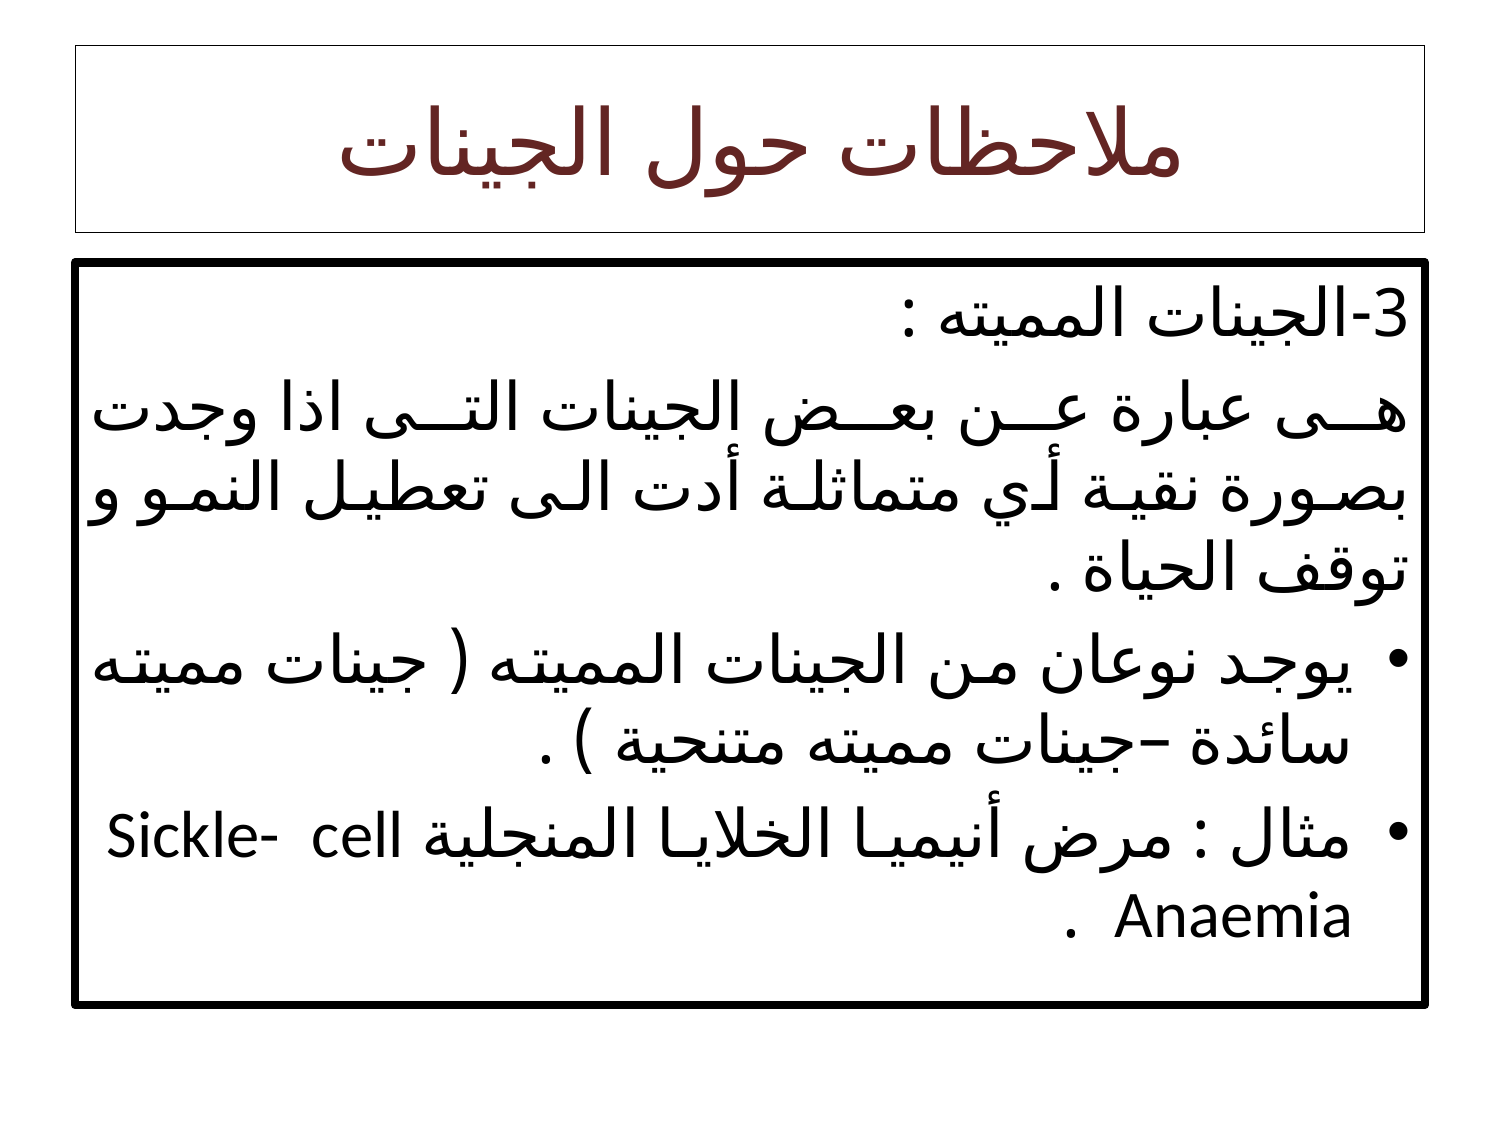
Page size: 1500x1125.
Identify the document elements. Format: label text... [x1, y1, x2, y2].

title ملاحظات حول الجينات [75, 45, 1425, 233]
list 3-الجينات المميته : هى عبارة عن بعض الجينات التى اذا وجدت بصورة نقية أي متماثلة أدت الى تعطيل النمو و توقف الحياة . يوجد نوعان من الجينات المميته ( جينات مميته سائدة –جينات مميته متنحية ) . مثال : مرض أنيميا الخلايا المنجلية Sickle- cell Anaemia . [75, 262, 1425, 1005]
